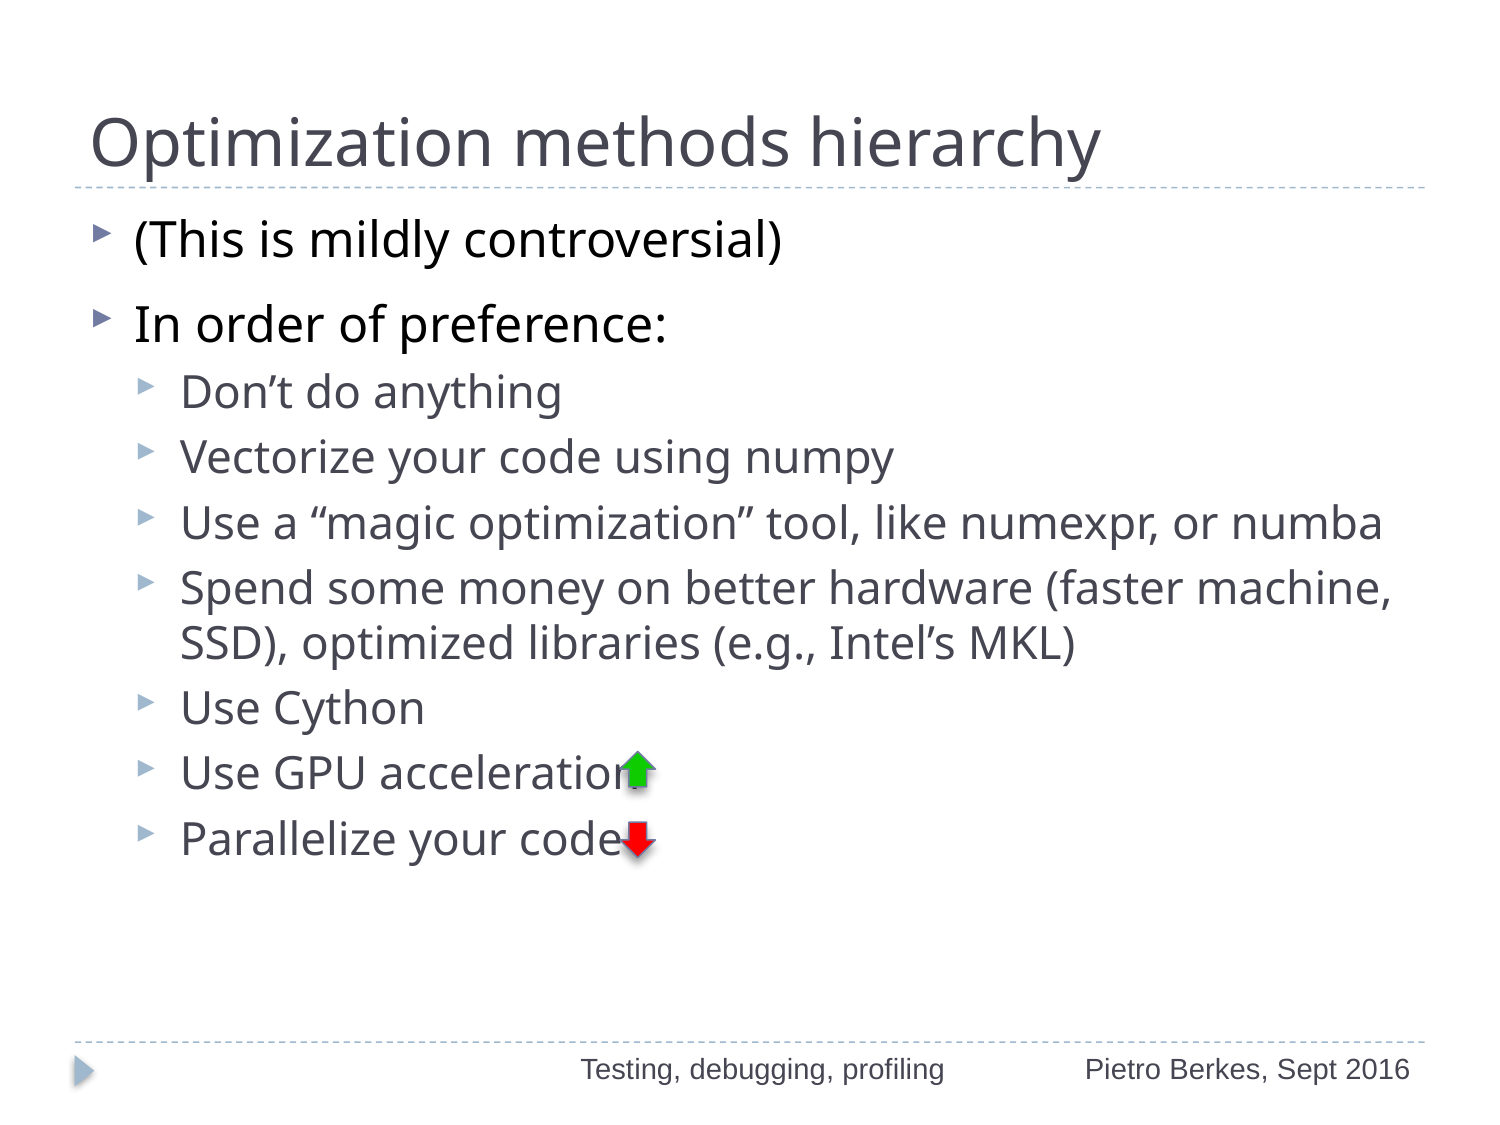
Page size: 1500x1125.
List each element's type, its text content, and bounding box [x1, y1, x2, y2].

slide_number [1050, 1042, 1426, 1103]
text_box [619, 750, 657, 788]
text_box [619, 821, 657, 859]
list (This is mildly controversial) In order of preference: Don’t do anything Vectorize your code using numpy Use a “magic optimization” tool, like numexpr, or numba Spend some money on better hardware (faster machine, SSD), optimized libraries (e.g., Intel’s MKL) Use Cython Use GPU acceleration Parallelize your code [75, 200, 1425, 1010]
footer Testing, debugging, profiling [475, 1042, 1050, 1103]
title Optimization methods hierarchy [75, 24, 1425, 188]
